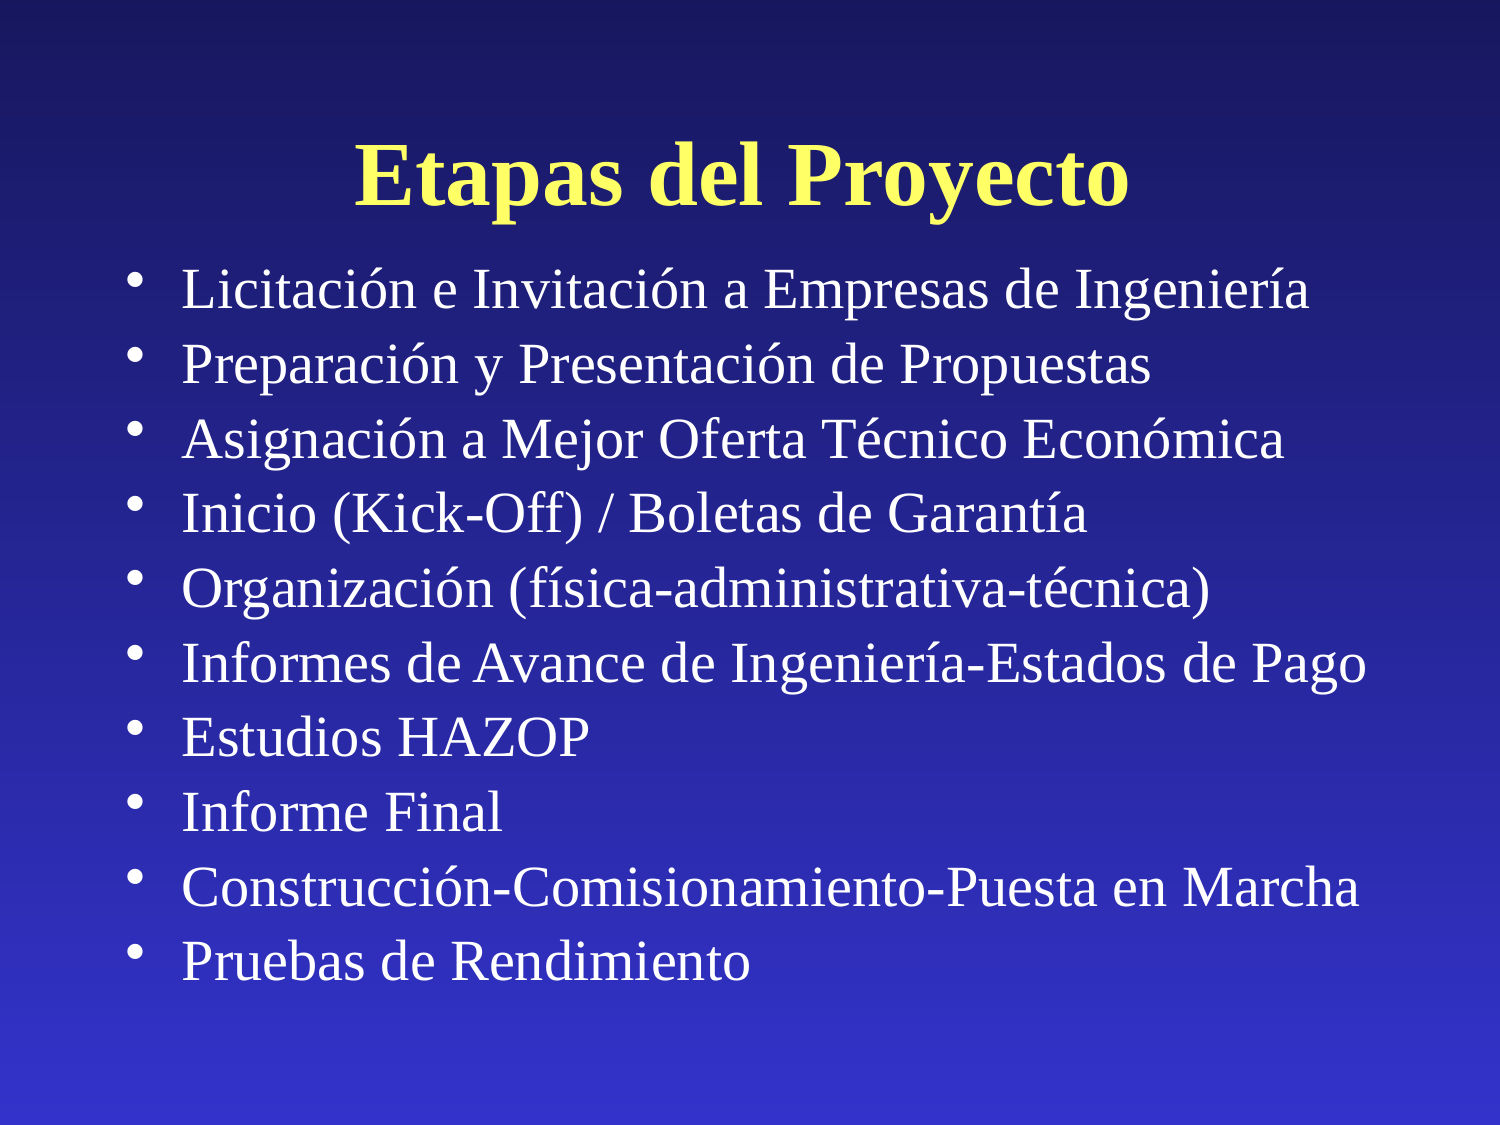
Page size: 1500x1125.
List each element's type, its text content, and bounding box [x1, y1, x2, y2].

list Licitación e Invitación a Empresas de Ingeniería Preparación y Presentación de Propuestas Asignación a Mejor Oferta Técnico Económica Inicio (Kick-Off) / Boletas de Garantía Organización (física-administrativa-técnica) Informes de Avance de Ingeniería-Estados de Pago Estudios HAZOP Informe Final Construcción-Comisionamiento-Puesta en Marcha Pruebas de Rendimiento [110, 250, 1386, 927]
title Etapas del Proyecto [74, 74, 1413, 263]
